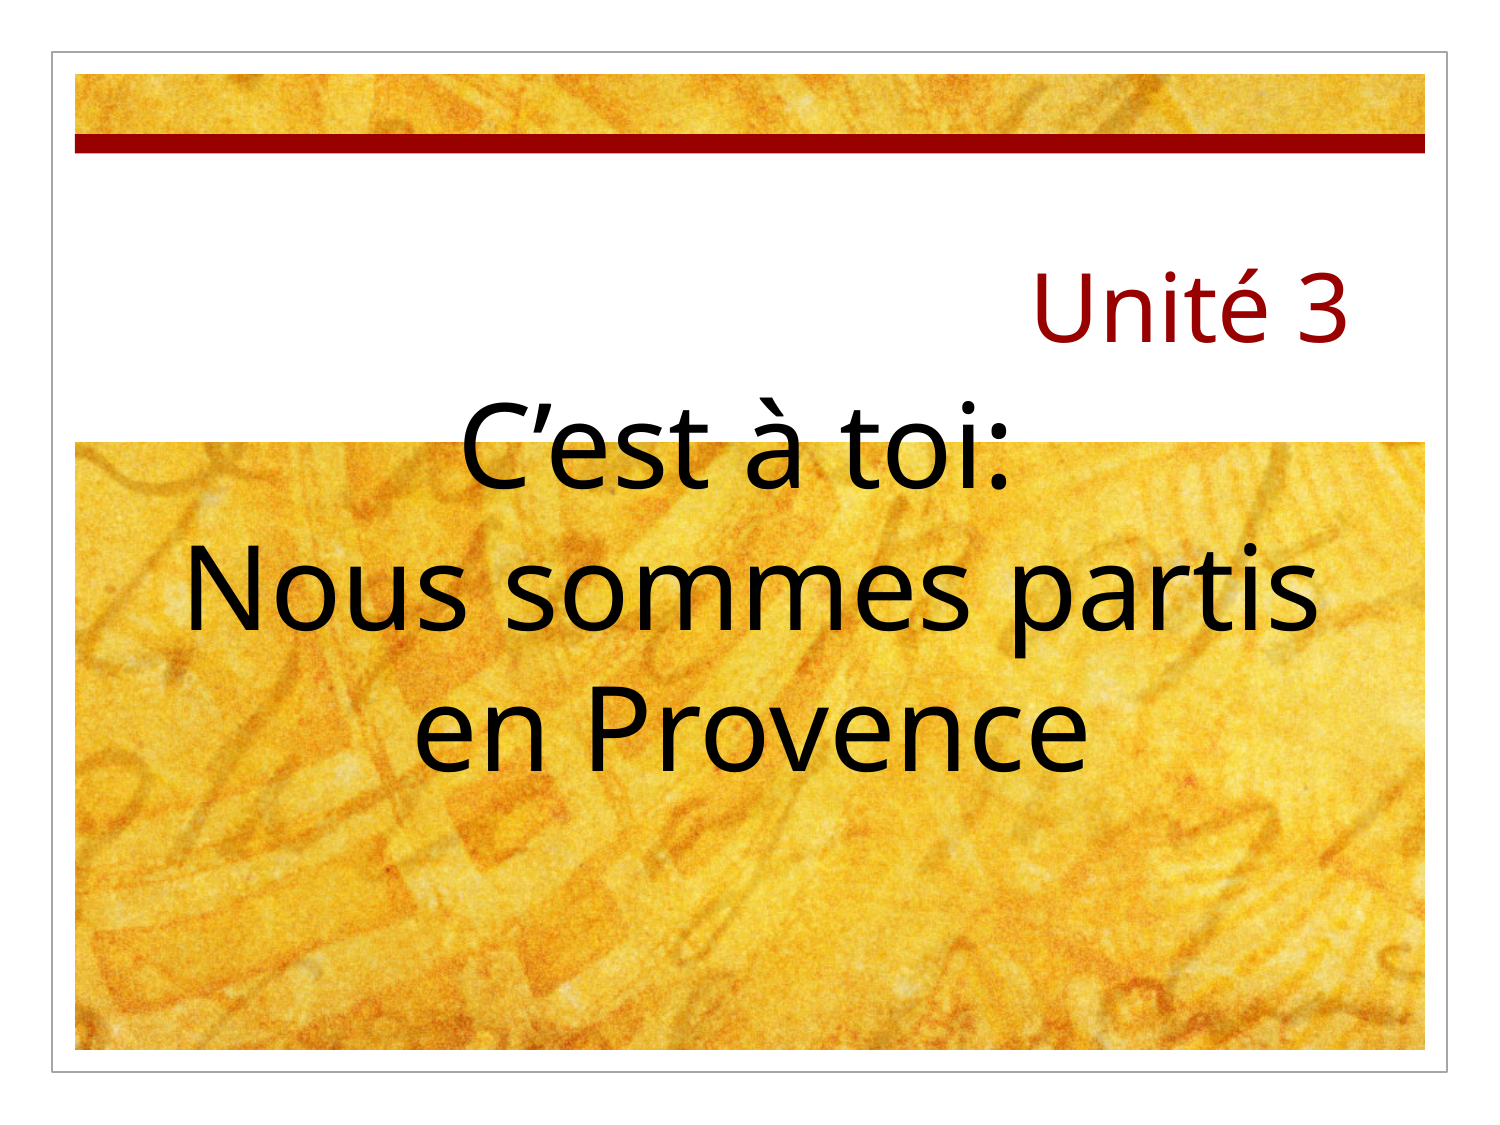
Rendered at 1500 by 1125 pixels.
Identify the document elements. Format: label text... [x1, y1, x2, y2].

subtitle C’est à toi: Nous sommes partis en Provence [112, 362, 1392, 815]
title Unité 3 [112, 158, 1392, 362]
picture [75, 442, 1425, 1050]
picture [75, 74, 1425, 134]
